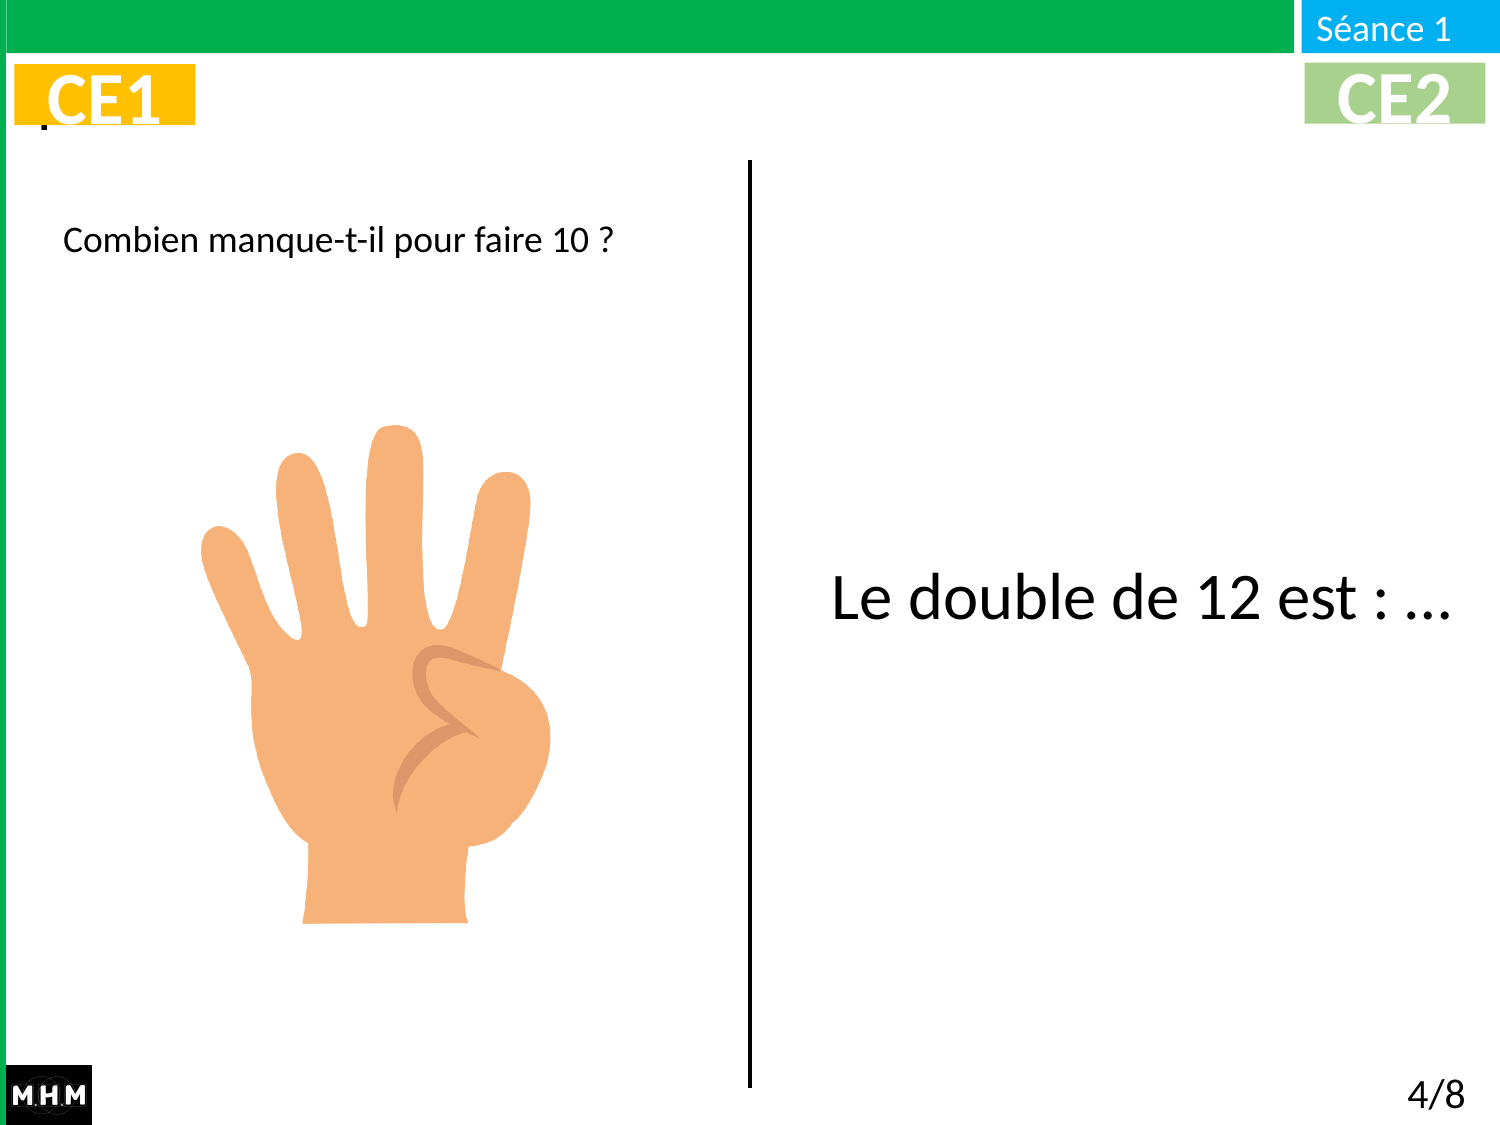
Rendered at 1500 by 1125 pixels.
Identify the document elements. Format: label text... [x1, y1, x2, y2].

text_box CE1 [13, 63, 196, 126]
picture [6, 1065, 92, 1125]
text_box CE2 [1303, 62, 1487, 125]
list 4/8 [1373, 1064, 1500, 1125]
text_box Le double de 12 est : … [817, 465, 1467, 720]
picture [30, 321, 734, 1025]
title Combien manque-t-il pour faire 10 ? [48, 196, 653, 285]
